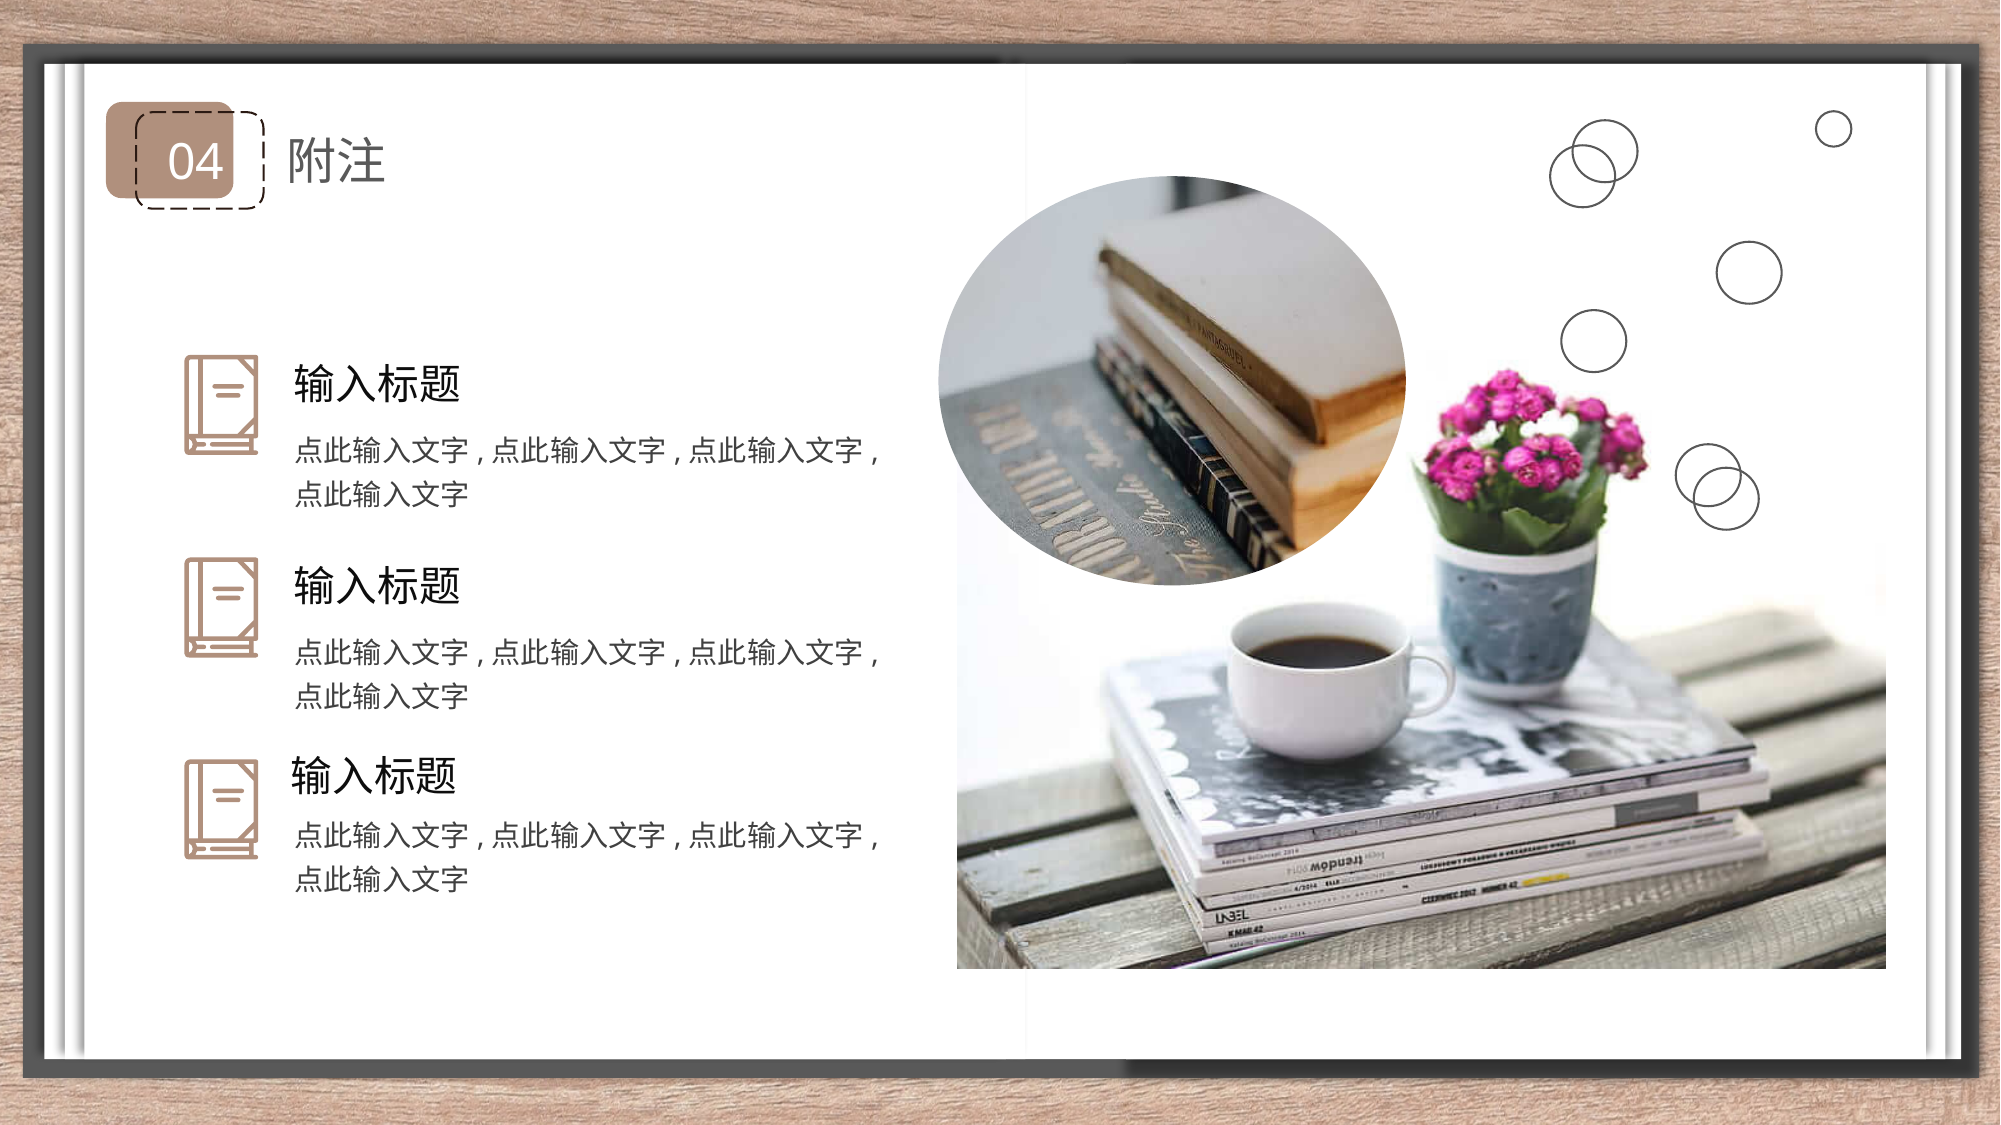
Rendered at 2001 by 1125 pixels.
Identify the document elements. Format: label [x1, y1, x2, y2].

text_box [1550, 120, 1638, 208]
text_box [279, 552, 905, 741]
picture [0, 0, 2000, 1125]
text_box [44, 63, 1962, 1060]
text_box [275, 741, 905, 946]
text_box [279, 350, 905, 552]
text_box [105, 101, 264, 209]
